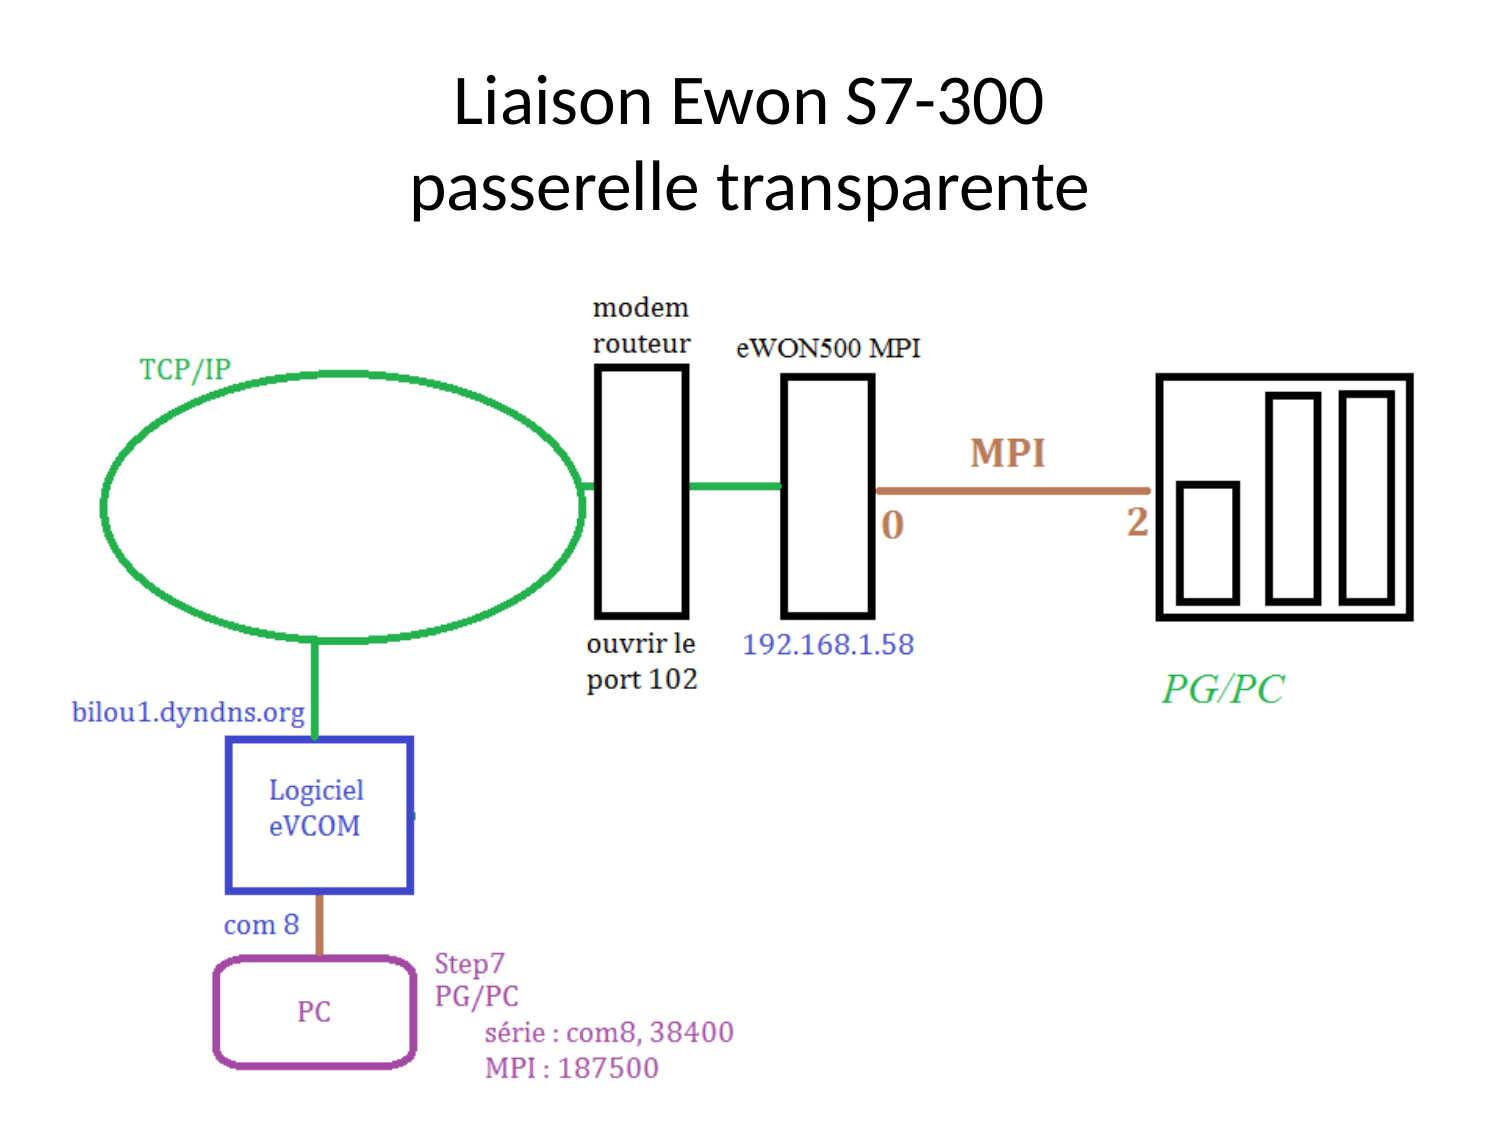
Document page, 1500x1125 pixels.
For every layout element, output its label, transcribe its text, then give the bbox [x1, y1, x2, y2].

title Liaison Ewon S7-300 passerelle transparente [75, 45, 1425, 233]
picture [64, 266, 1425, 1087]
